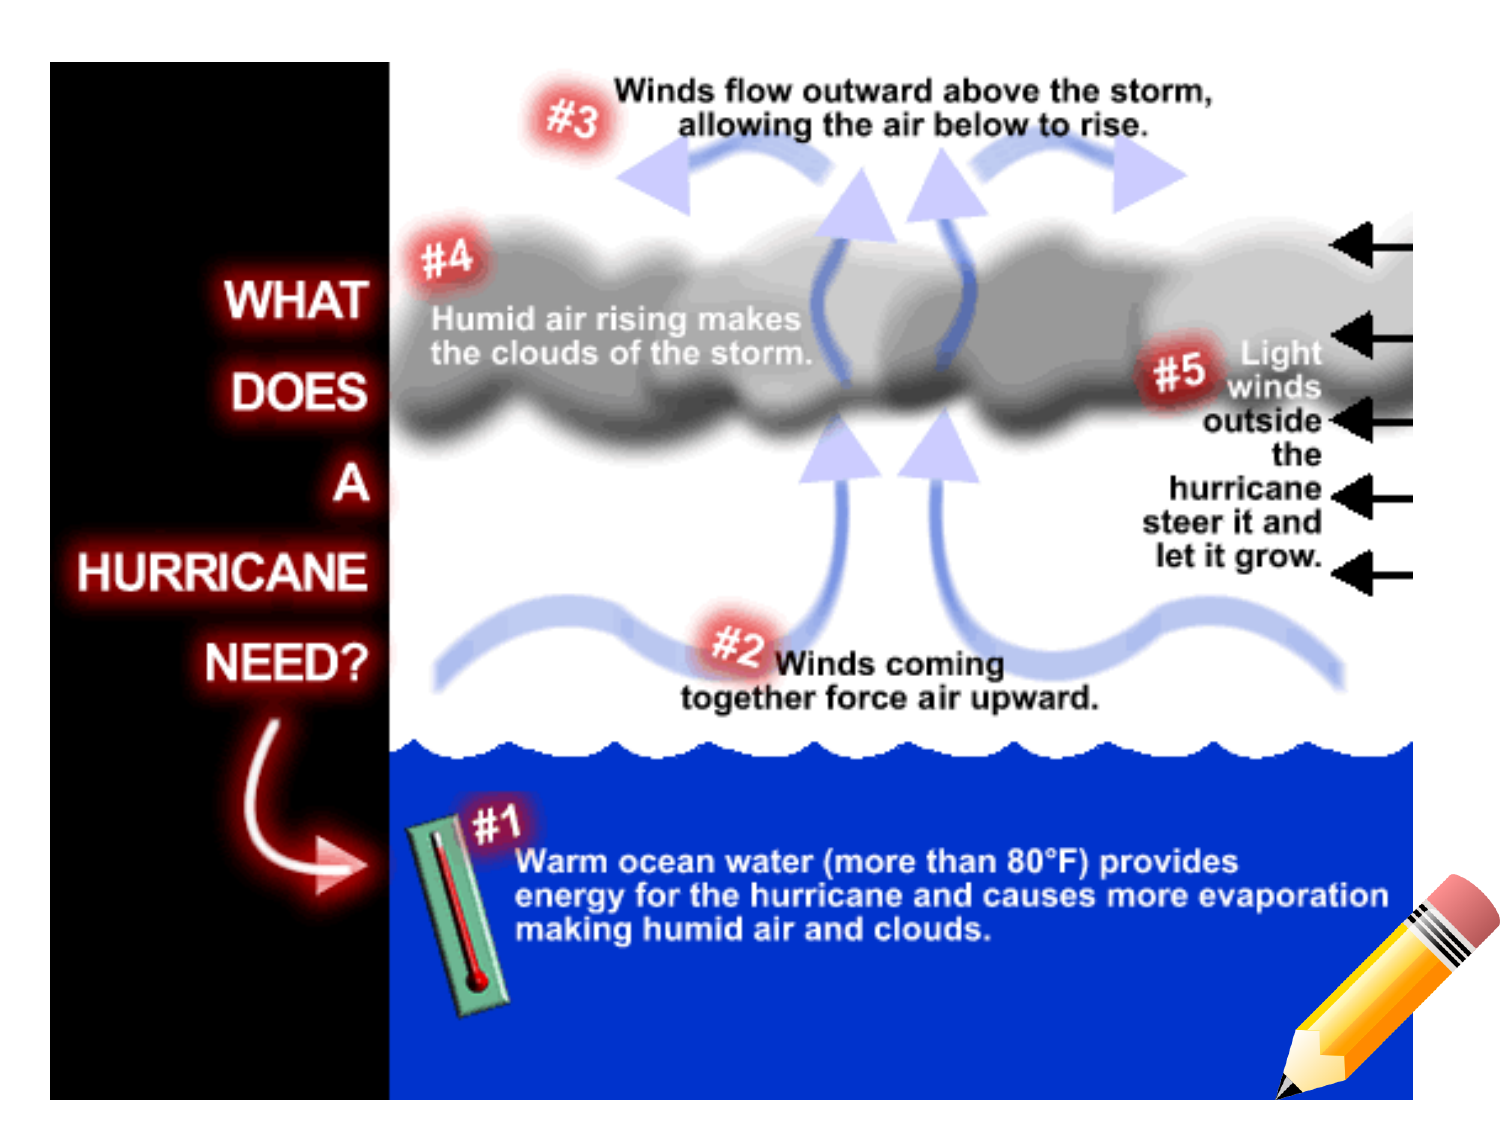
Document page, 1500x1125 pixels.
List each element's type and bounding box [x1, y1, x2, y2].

picture [49, 62, 1500, 1101]
